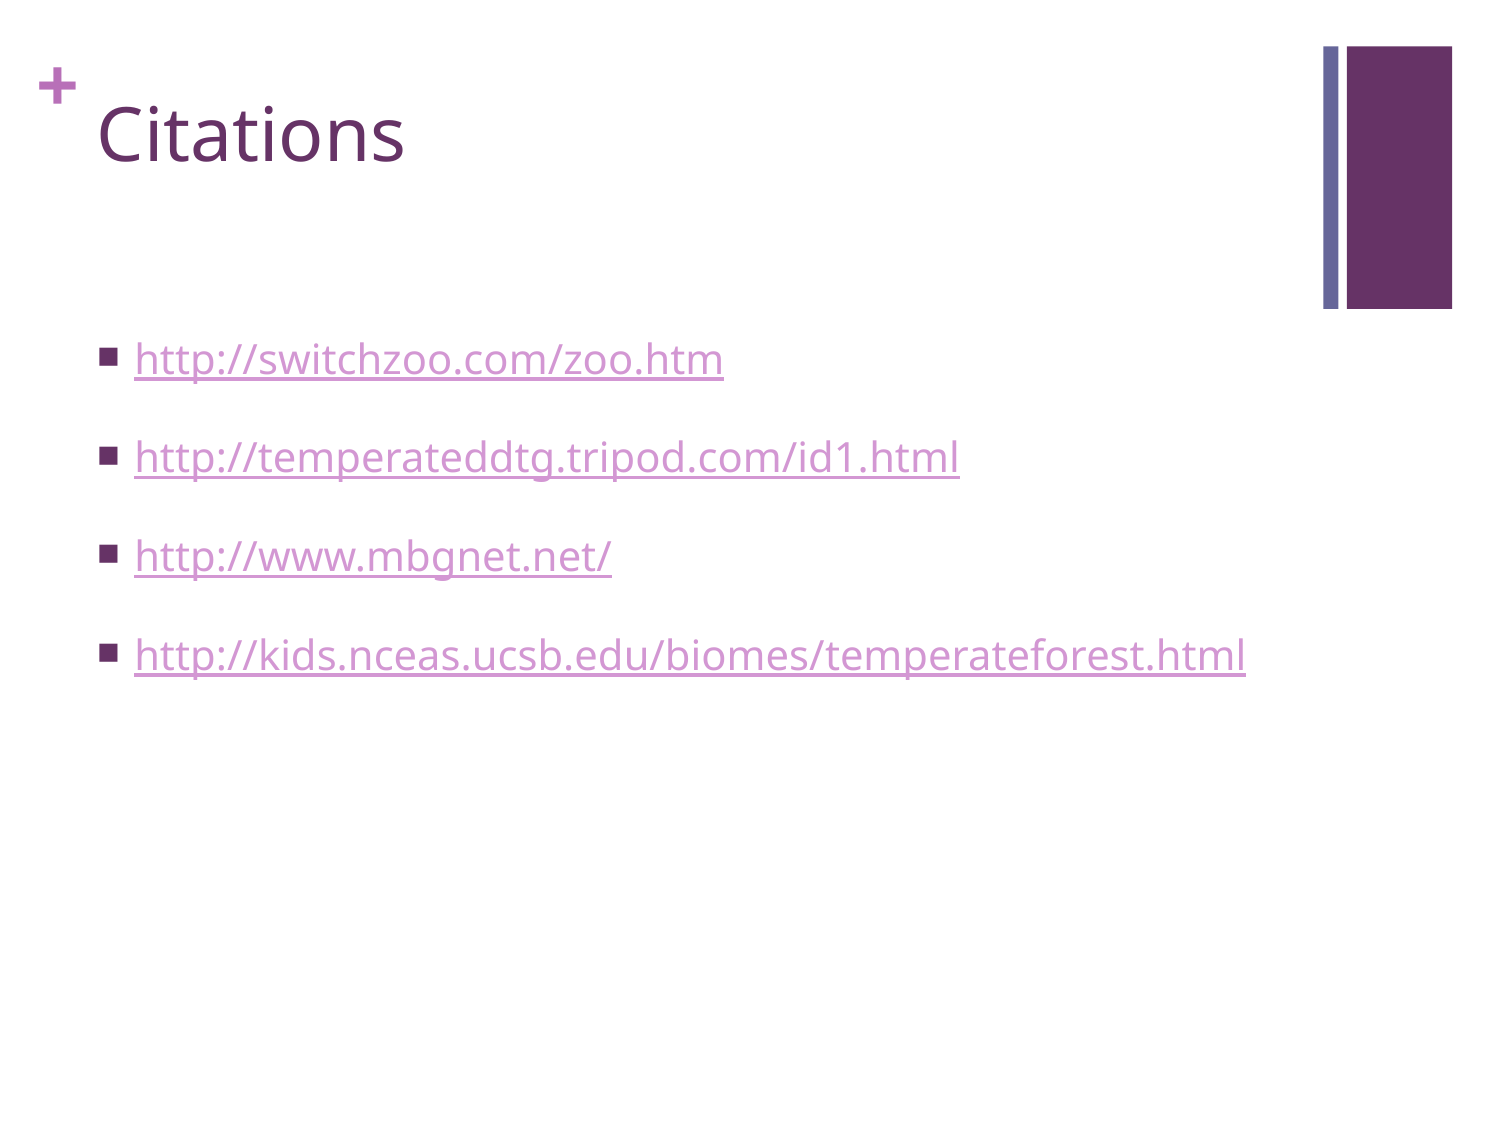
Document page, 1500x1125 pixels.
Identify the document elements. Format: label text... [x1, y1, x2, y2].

title Citations [81, 79, 1322, 263]
list http://switchzoo.com/zoo.htm http://temperateddtg.tripod.com/id1.html http://www.mbgnet.net/ http://kids.nceas.ucsb.edu/biomes/temperateforest.html [81, 324, 1322, 1005]
